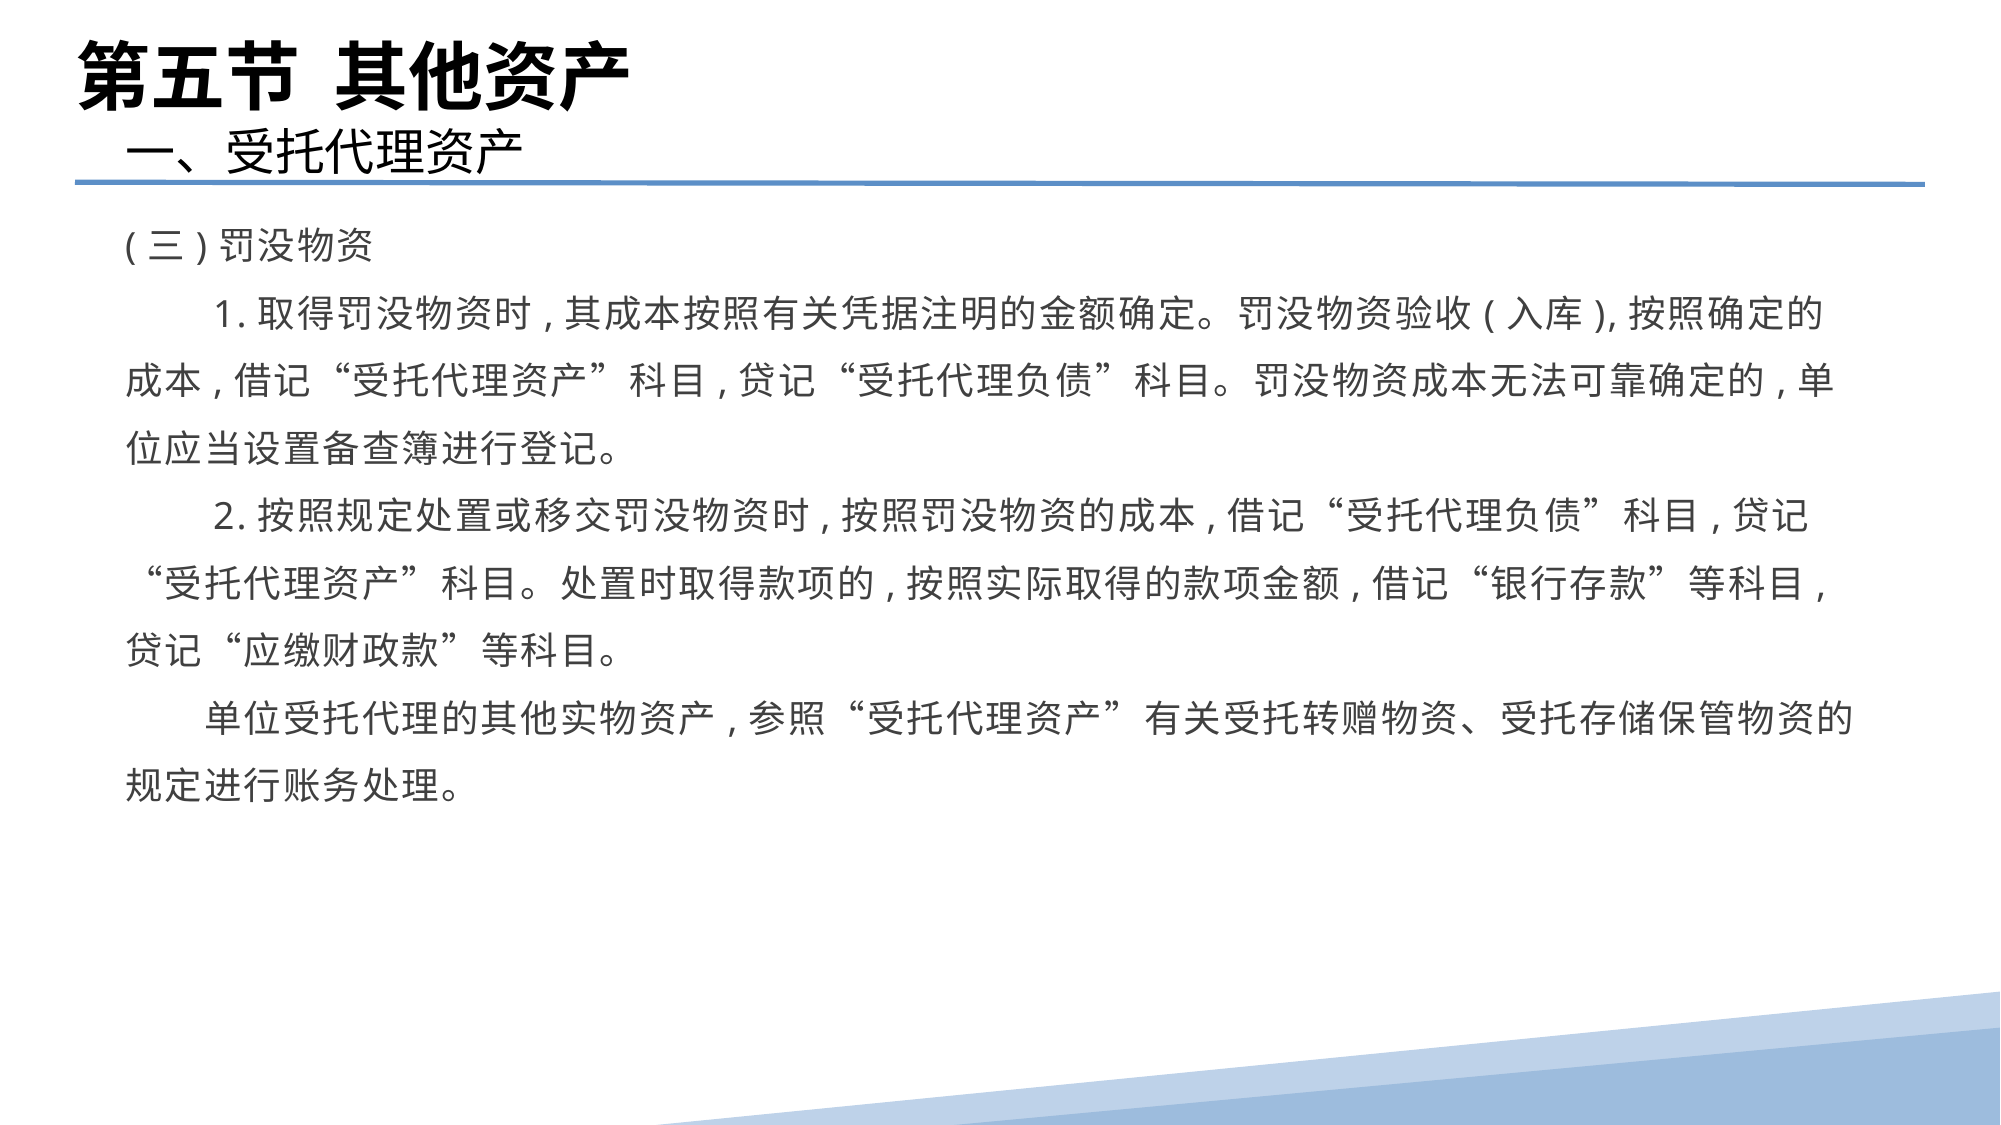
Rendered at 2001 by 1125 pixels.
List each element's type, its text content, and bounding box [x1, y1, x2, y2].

text_box 第五节 其他资产 [75, 24, 1925, 125]
text_box 一、受托代理资产 [110, 112, 1500, 182]
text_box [656, 991, 2000, 1125]
text_box (三)罚没物资 1.取得罚没物资时,其成本按照有关凭据注明的金额确定。罚没物资验收(入库),按照确定的成本,借记“受托代理资产”科目,贷记“受托代理负债”科目。罚没物资成本无法可靠确定的,单位应当设置备查簿进行登记。 2.按照规定处置或移交罚没物资时,按照罚没物资的成本,借记“受托代理负债”科目,贷记“受托代理资产”科目。处置时取得款项的,按照实际取得的款项金额,借记“银行存款”等科目,贷记“应缴财政款”等科目。 单位受托代理的其他实物资产,参照“受托代理资产”有关受托转赠物资、受托存储保管物资的规定进行账务处理。 [110, 192, 1874, 1016]
text_box 一、受托代理资产 [110, 185, 1500, 192]
